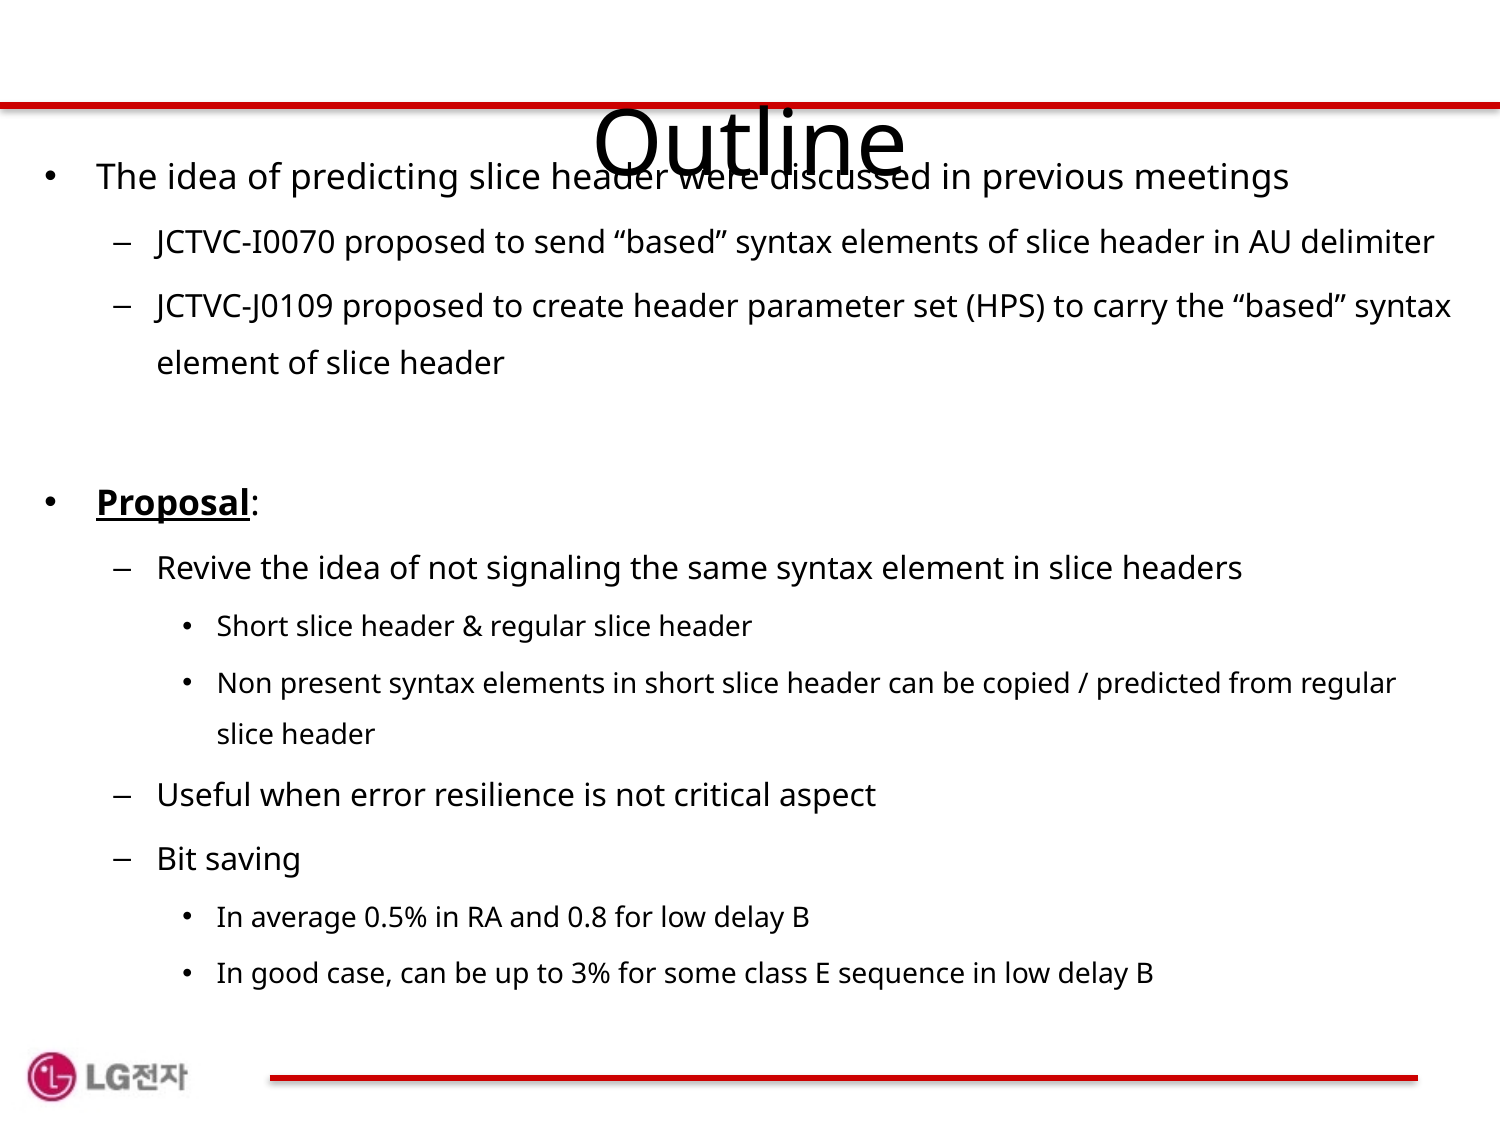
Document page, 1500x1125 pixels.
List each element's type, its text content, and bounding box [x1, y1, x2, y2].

list The idea of predicting slice header were discussed in previous meetings JCTVC-I0070 proposed to send “based” syntax elements of slice header in AU delimiter JCTVC-J0109 proposed to create header parameter set (HPS) to carry the “based” syntax element of slice header Proposal: Revive the idea of not signaling the same syntax element in slice headers Short slice header & regular slice header Non present syntax elements in short slice header can be copied / predicted from regular slice header Useful when error resilience is not critical aspect Bit saving In average 0.5% in RA and 0.8 for low delay B In good case, can be up to 3% for some class E sequence in low delay B [29, 125, 1471, 1059]
picture [0, 1037, 249, 1125]
title Outline [74, 44, 1426, 125]
